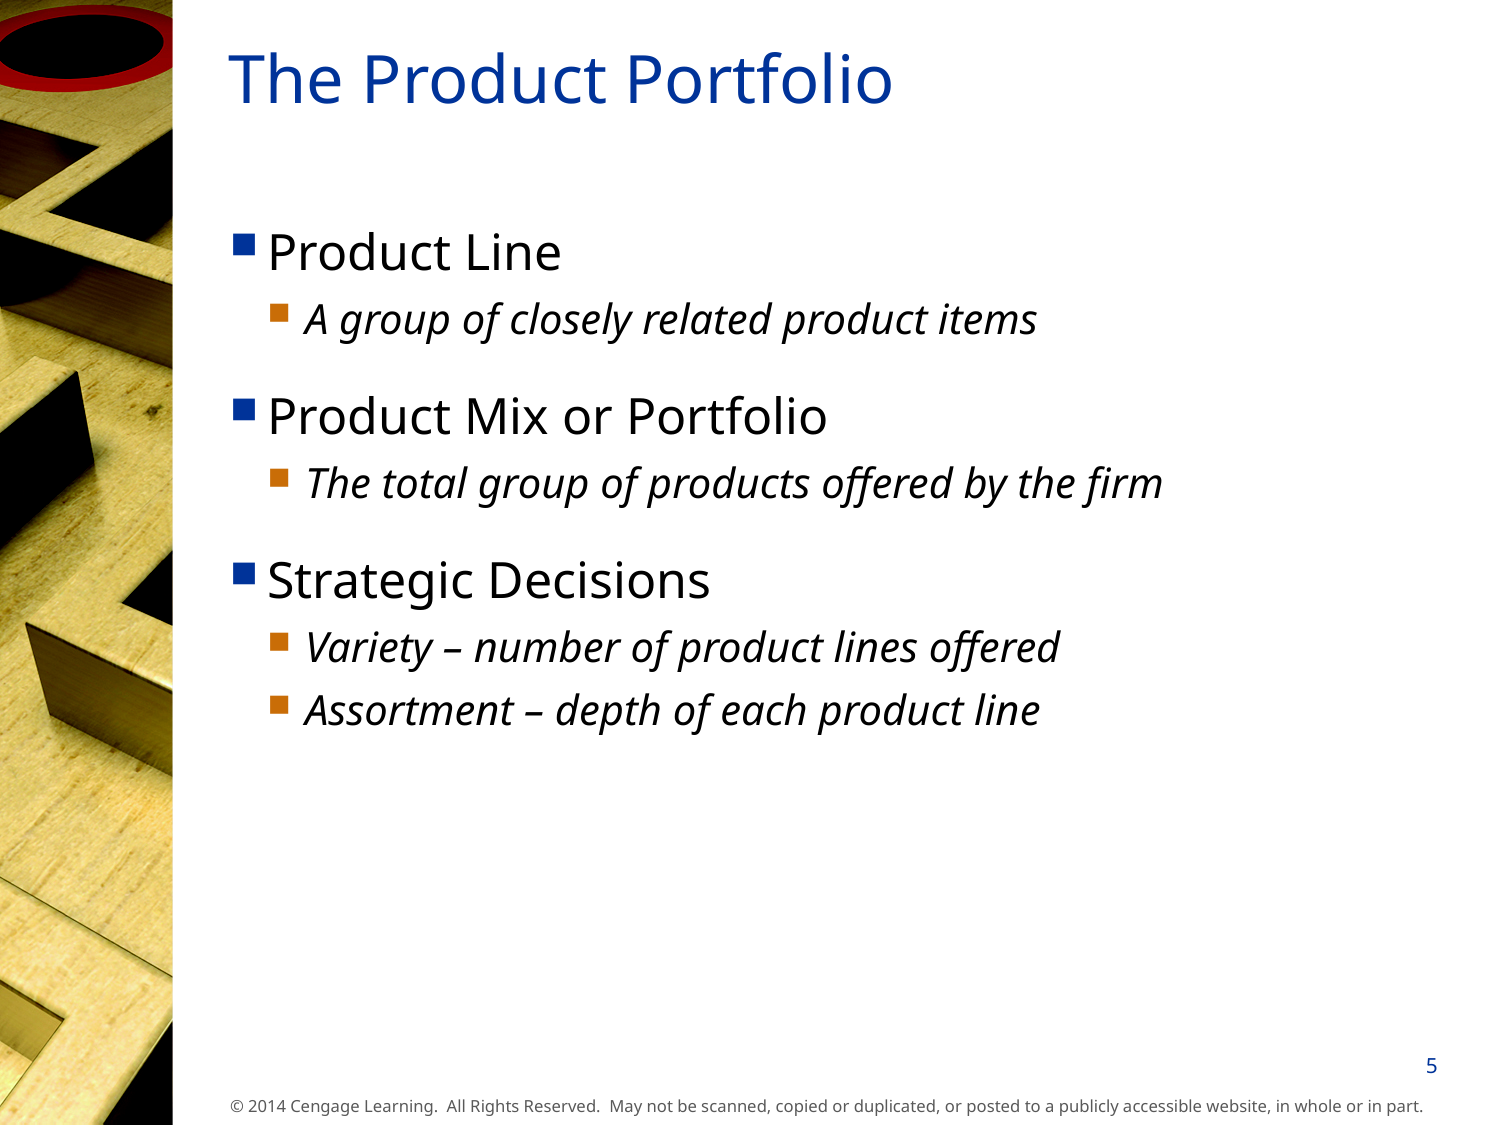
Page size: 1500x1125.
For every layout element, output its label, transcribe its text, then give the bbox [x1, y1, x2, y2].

list Product Line A group of closely related product items Product Mix or Portfolio The total group of products offered by the firm Strategic Decisions Variety – number of product lines offered Assortment – depth of each product line [215, 212, 1478, 981]
picture [0, 0, 173, 1125]
title The Product Portfolio [213, 29, 1454, 213]
slide_number 5 [1386, 1037, 1478, 1097]
